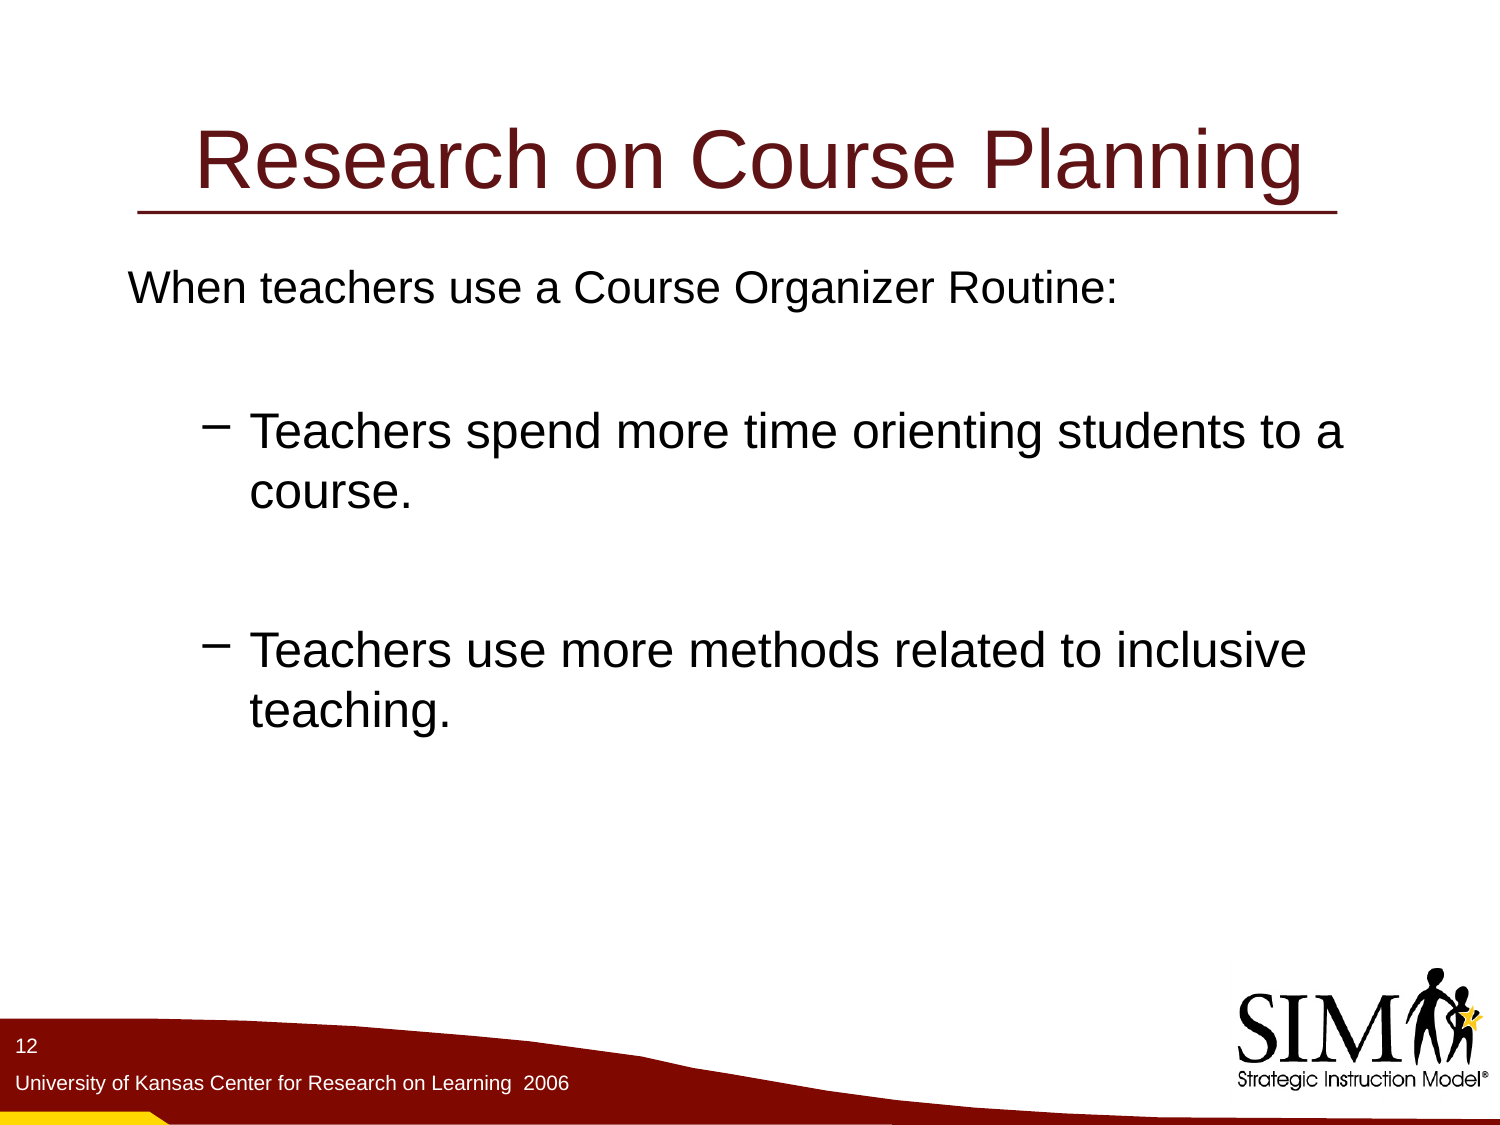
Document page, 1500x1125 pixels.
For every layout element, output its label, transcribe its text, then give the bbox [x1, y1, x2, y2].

picture [1231, 954, 1497, 1106]
footer University of Kansas Center for Research on Learning 2006 [0, 1062, 626, 1101]
list When teachers use a Course Organizer Routine: Teachers spend more time orienting students to a course. Teachers use more methods related to inclusive teaching. [112, 249, 1388, 901]
title Research on Course Planning [112, 74, 1388, 213]
slide_number 12 [0, 1024, 313, 1062]
